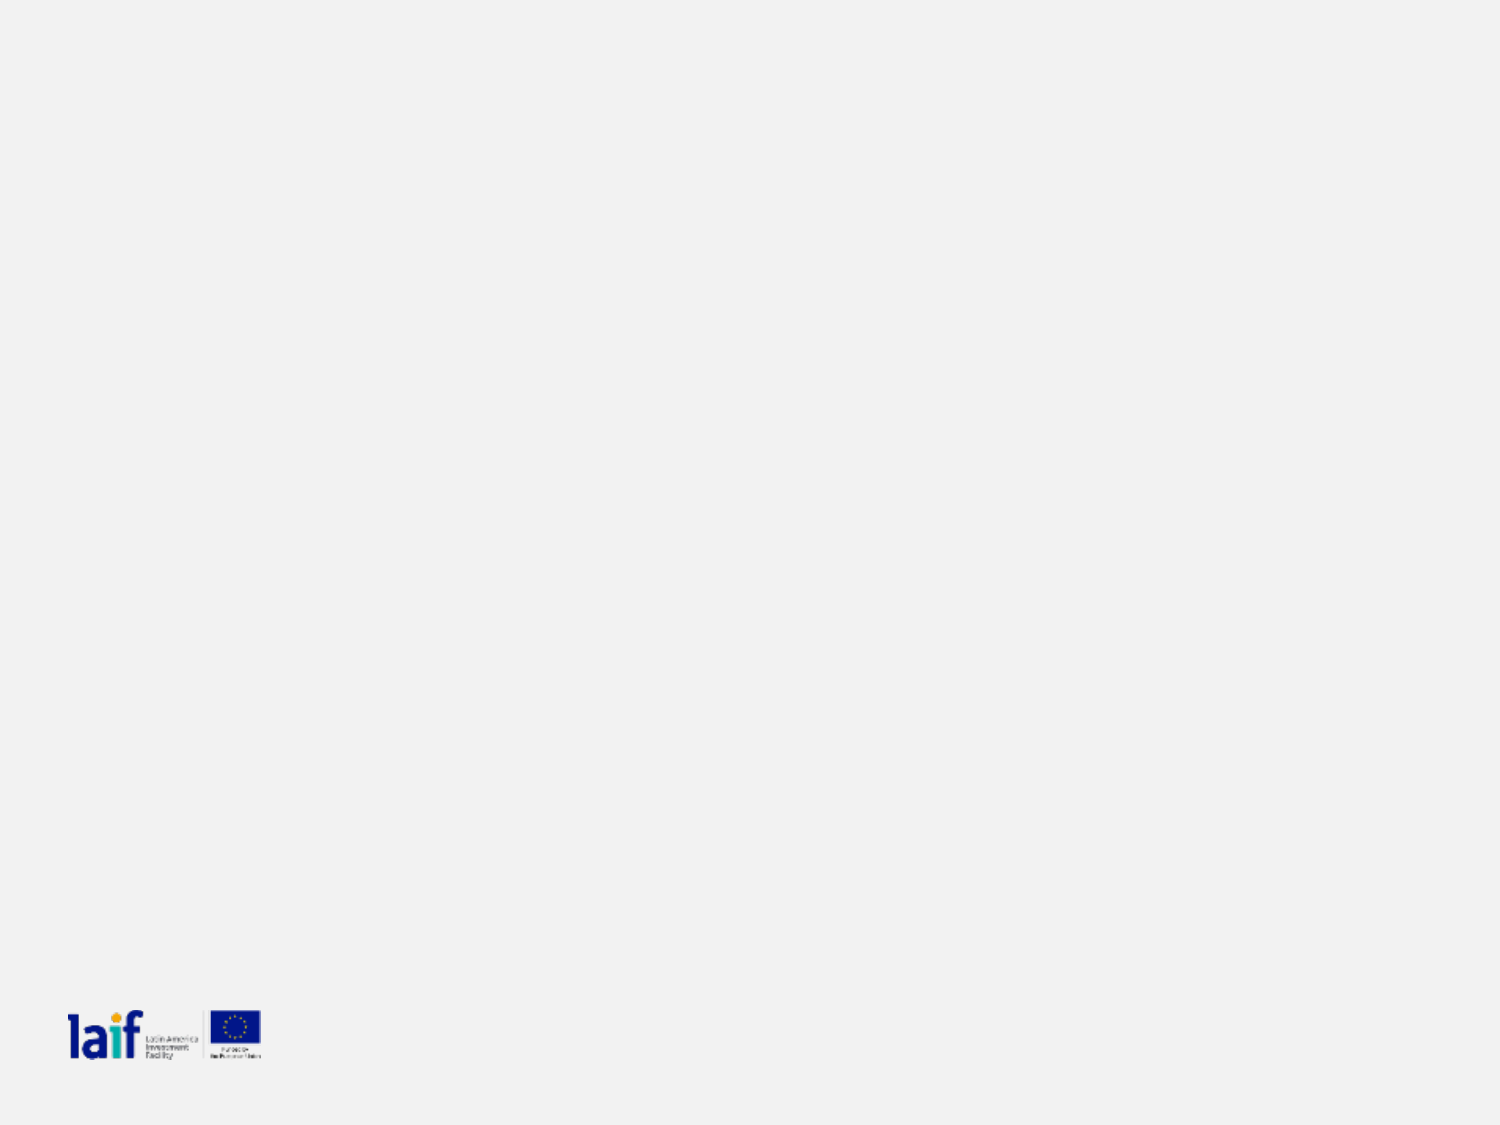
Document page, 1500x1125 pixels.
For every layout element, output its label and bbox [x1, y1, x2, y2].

picture [68, 1010, 261, 1060]
